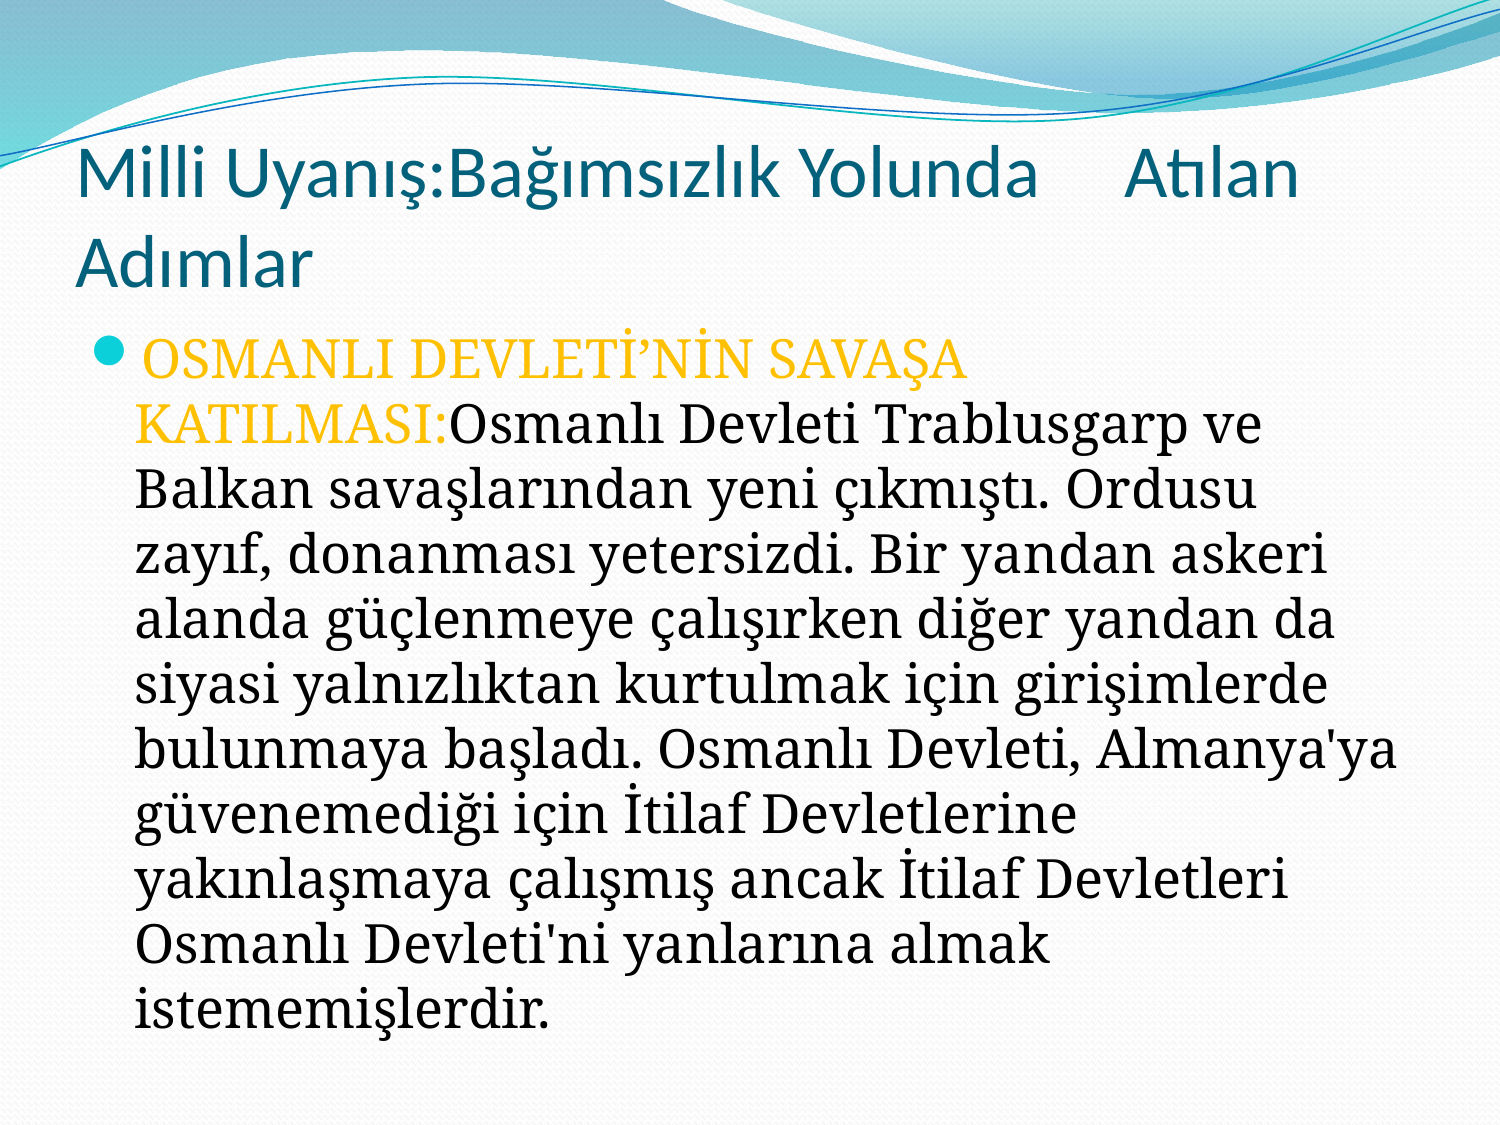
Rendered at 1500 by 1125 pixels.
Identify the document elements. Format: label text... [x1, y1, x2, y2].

list OSMANLI DEVLETİ’NİN SAVAŞA KATILMASI:Osmanlı Devleti Trablusgarp ve Balkan savaşlarından yeni çıkmıştı. Ordusu zayıf, donanması yetersizdi. Bir yandan askeri alanda güçlenmeye çalışırken diğer yandan da siyasi yalnızlıktan kurtulmak için girişimlerde bulunmaya başladı. Osmanlı Devleti, Almanya'ya güvenemediği için İtilaf Devletlerine yakınlaşmaya çalışmış ancak İtilaf Devletleri Osmanlı Devleti'ni yanlarına almak istememişlerdir. [75, 317, 1425, 1038]
title Milli Uyanış:Bağımsızlık Yolunda Atılan Adımlar [75, 115, 1425, 303]
